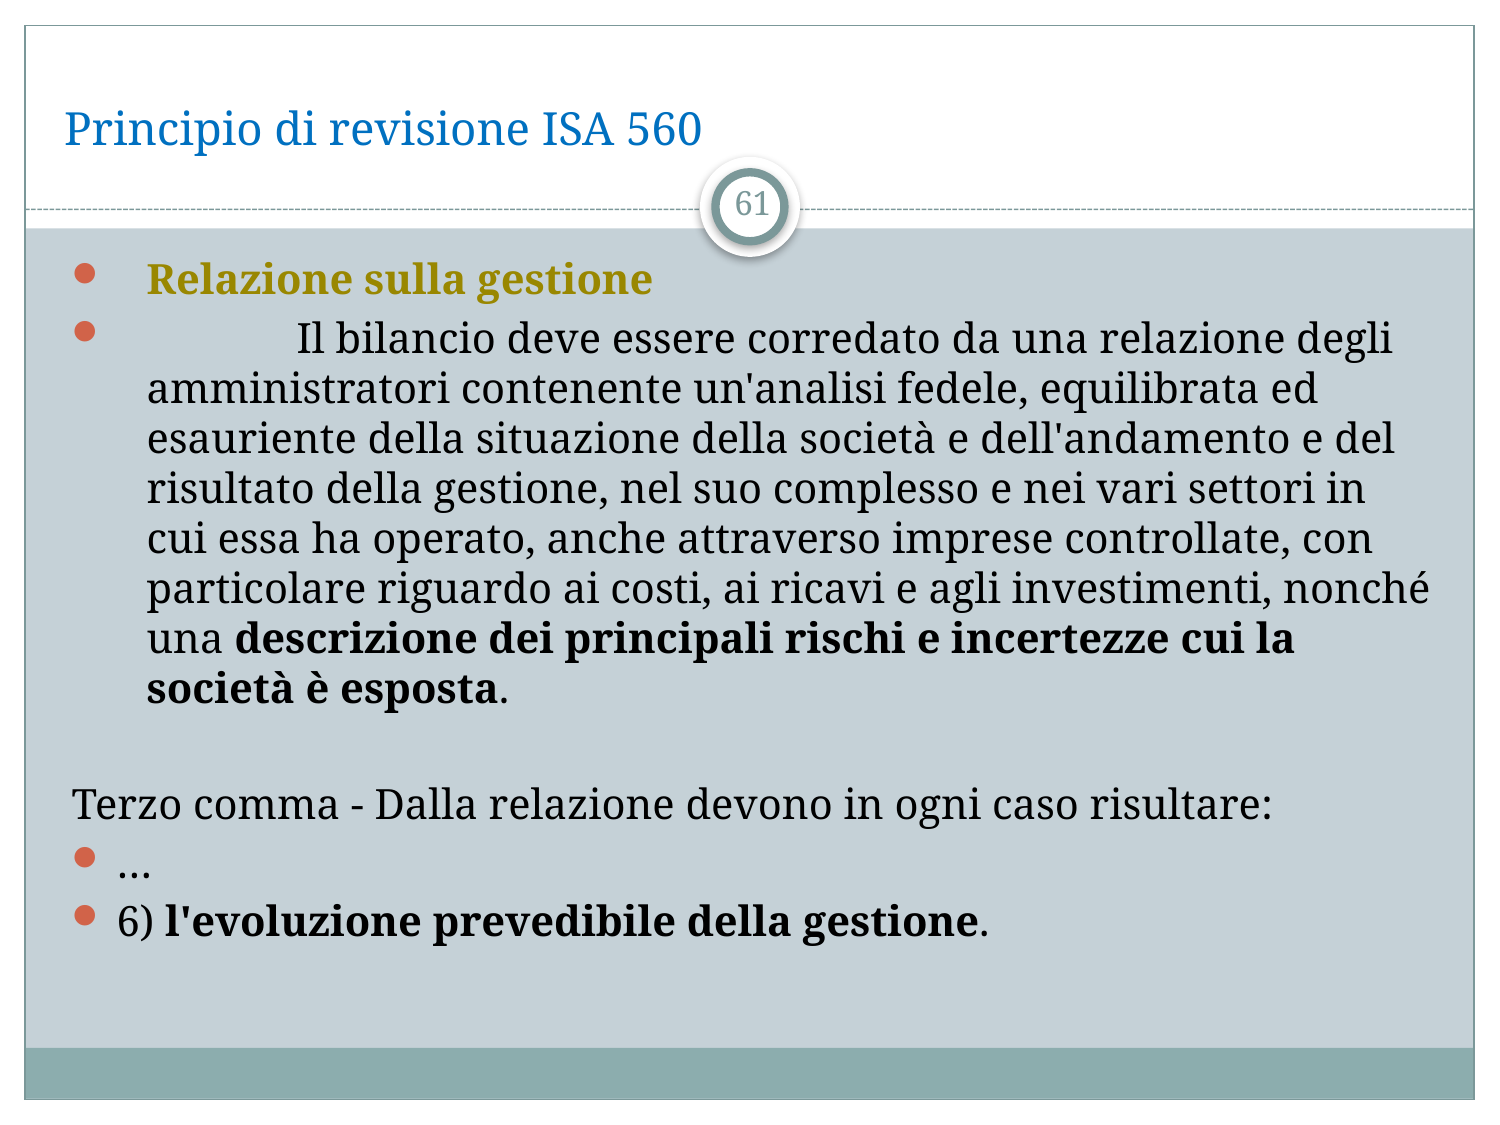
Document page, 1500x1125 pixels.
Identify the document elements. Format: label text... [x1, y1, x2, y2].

slide_number 61 [715, 168, 791, 241]
list Relazione sulla gestione Il bilancio deve essere corredato da una relazione degli amministratori contenente un'analisi fedele, equilibrata ed esauriente della situazione della società e dell'andamento e del risultato della gestione, nel suo complesso e nei vari settori in cui essa ha operato, anche attraverso imprese controllate, con particolare riguardo ai costi, ai ricavi e agli investimenti, nonché una descrizione dei principali rischi e incertezze cui la società è esposta. Terzo comma - Dalla relazione devono in ogni caso risultare: … 6) l'evoluzione prevedibile della gestione. [56, 245, 1452, 996]
title Principio di revisione ISA 560 [49, 37, 1450, 162]
